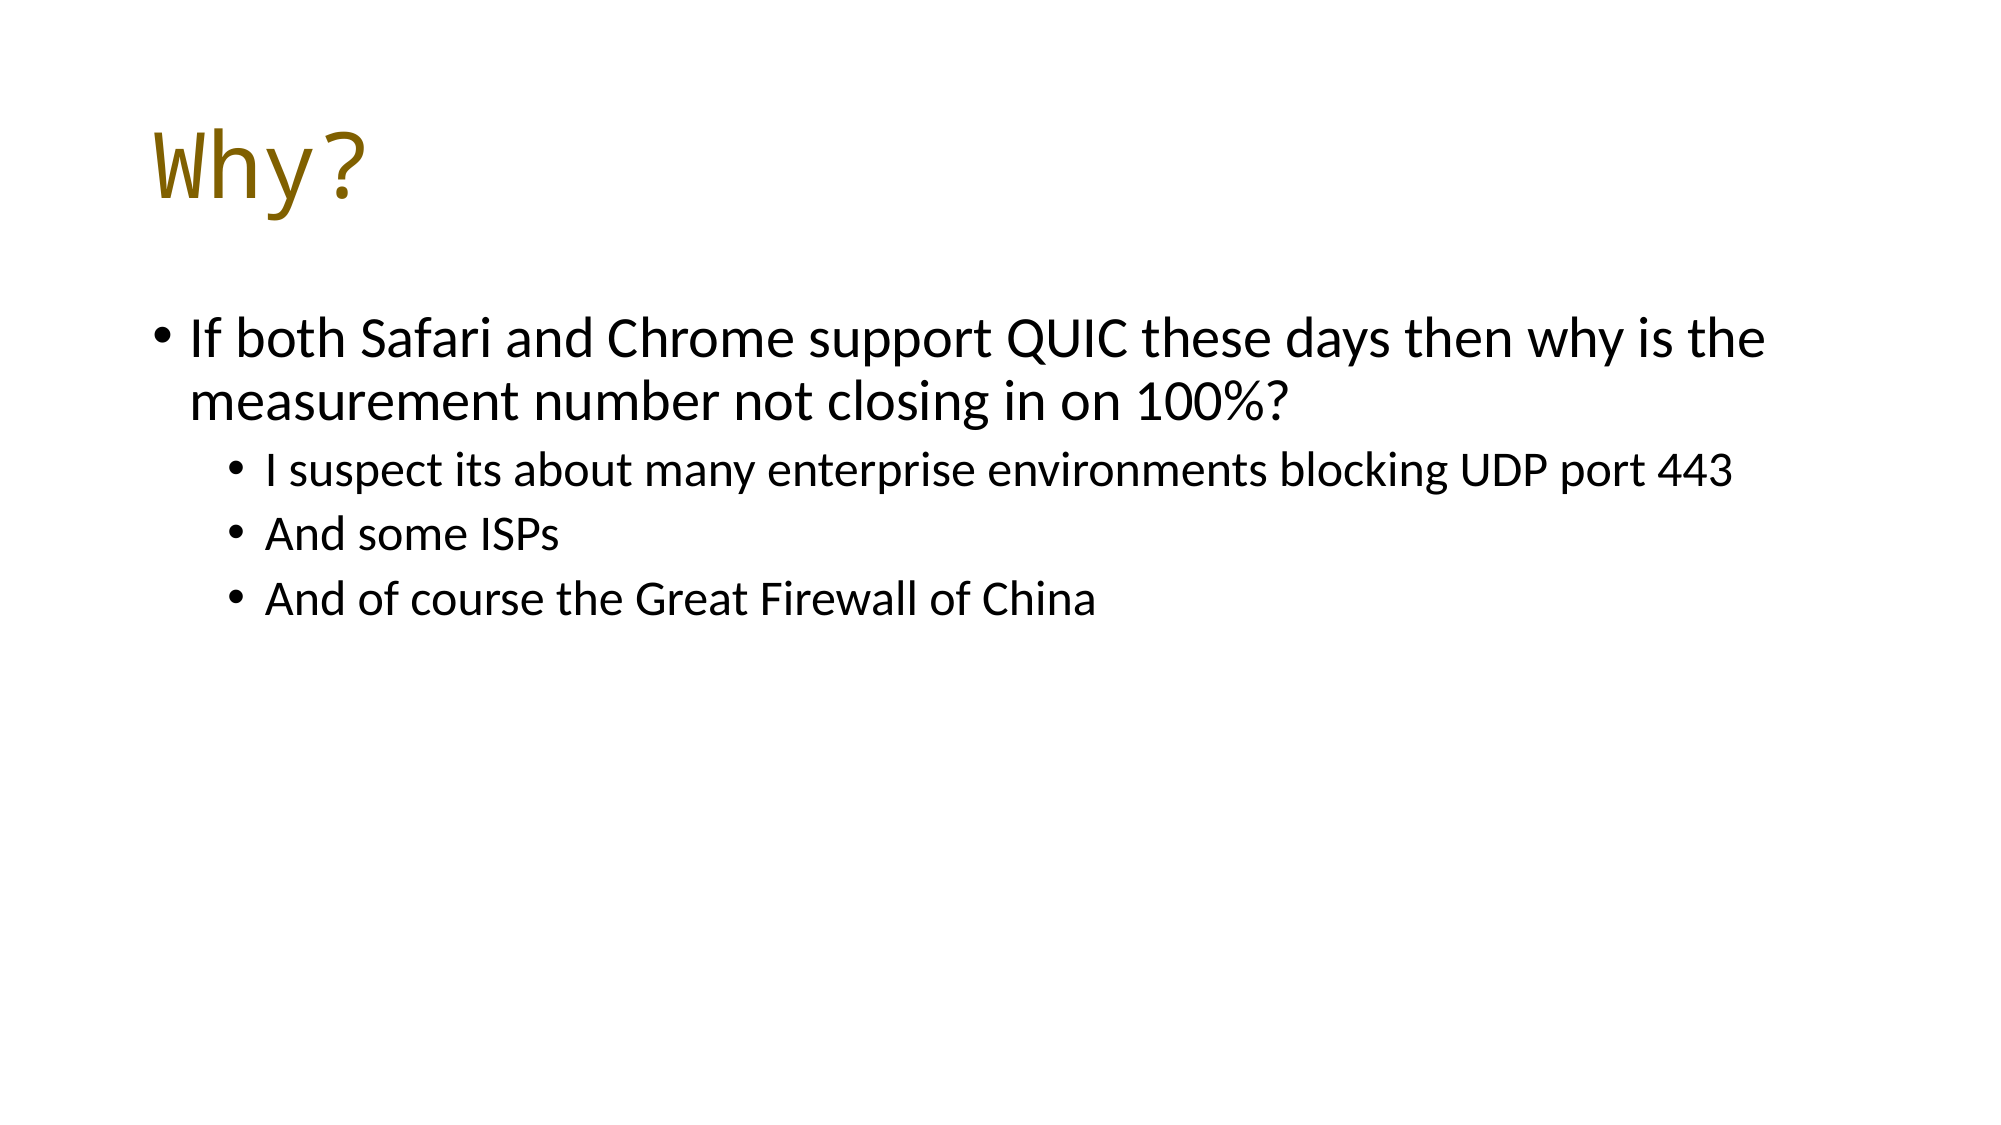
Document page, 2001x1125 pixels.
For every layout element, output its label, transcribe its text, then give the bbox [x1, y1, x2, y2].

list If both Safari and Chrome support QUIC these days then why is the measurement number not closing in on 100%? I suspect its about many enterprise environments blocking UDP port 443 And some ISPs And of course the Great Firewall of China [137, 299, 1863, 1014]
title Why? [137, 59, 1863, 278]
